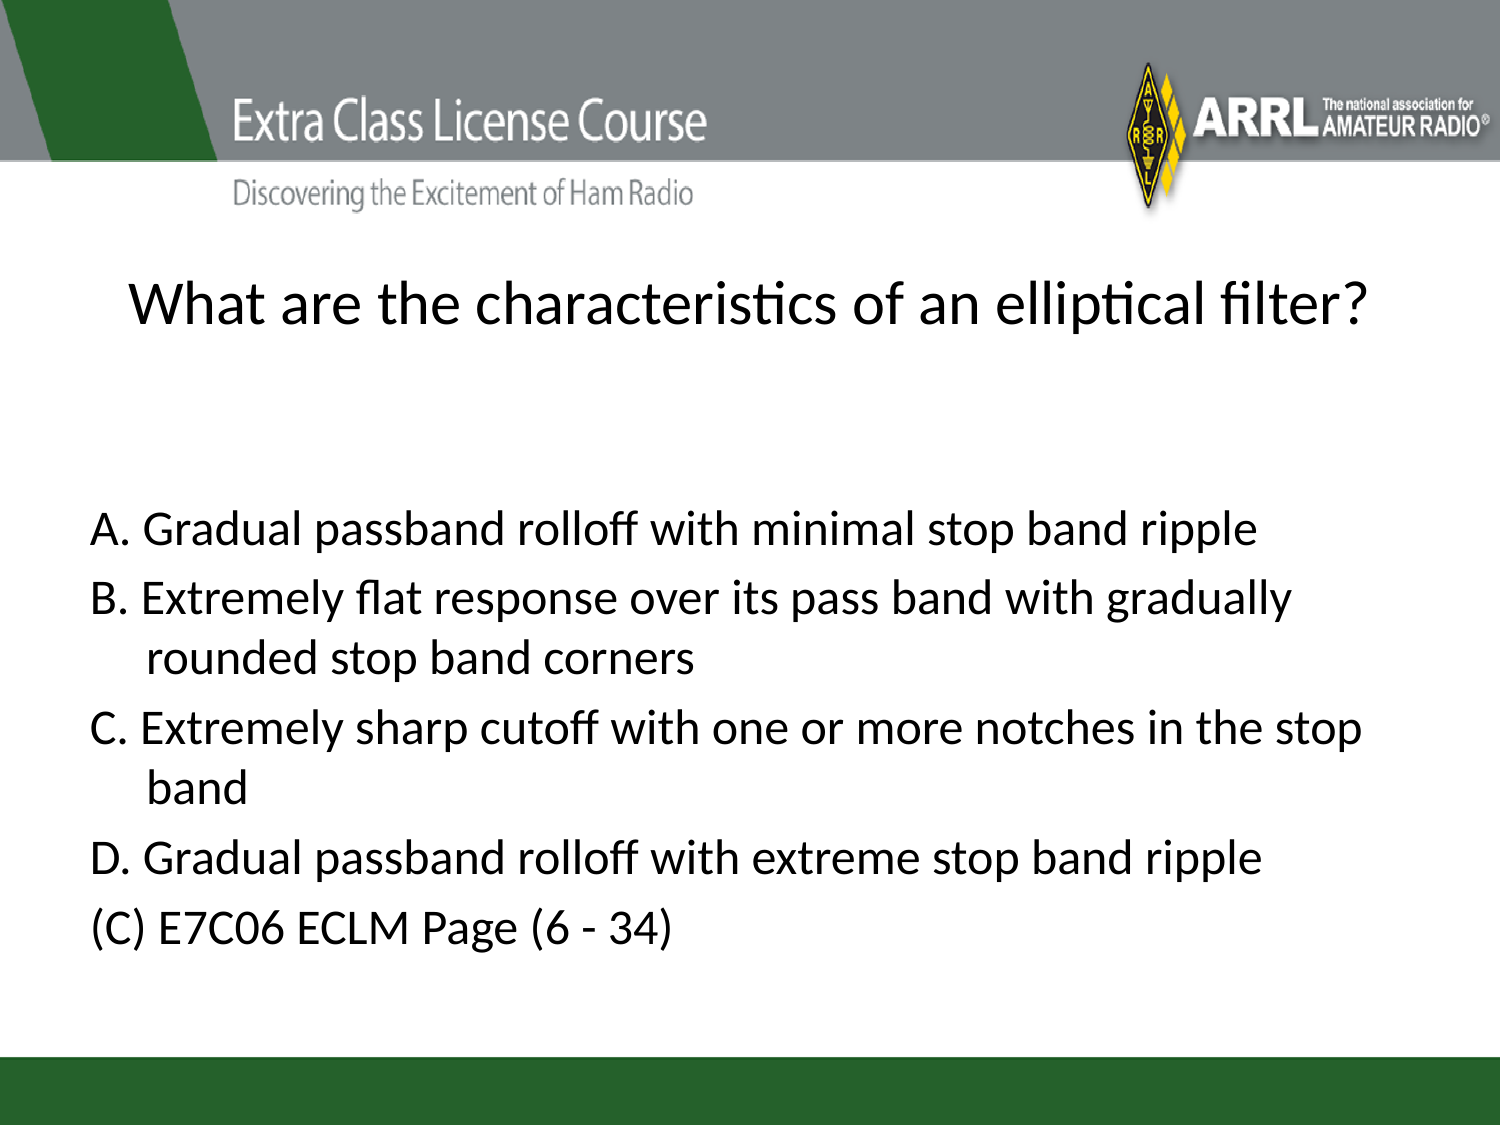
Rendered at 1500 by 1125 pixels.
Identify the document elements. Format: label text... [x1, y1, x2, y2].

list A. Gradual passband rolloff with minimal stop band ripple B. Extremely flat response over its pass band with gradually rounded stop band corners C. Extremely sharp cutoff with one or more notches in the stop band D. Gradual passband rolloff with extreme stop band ripple (C) E7C06 ECLM Page (6 - 34) [75, 487, 1425, 1005]
picture [0, 0, 1500, 1125]
title What are the characteristics of an elliptical filter? [75, 254, 1425, 435]
